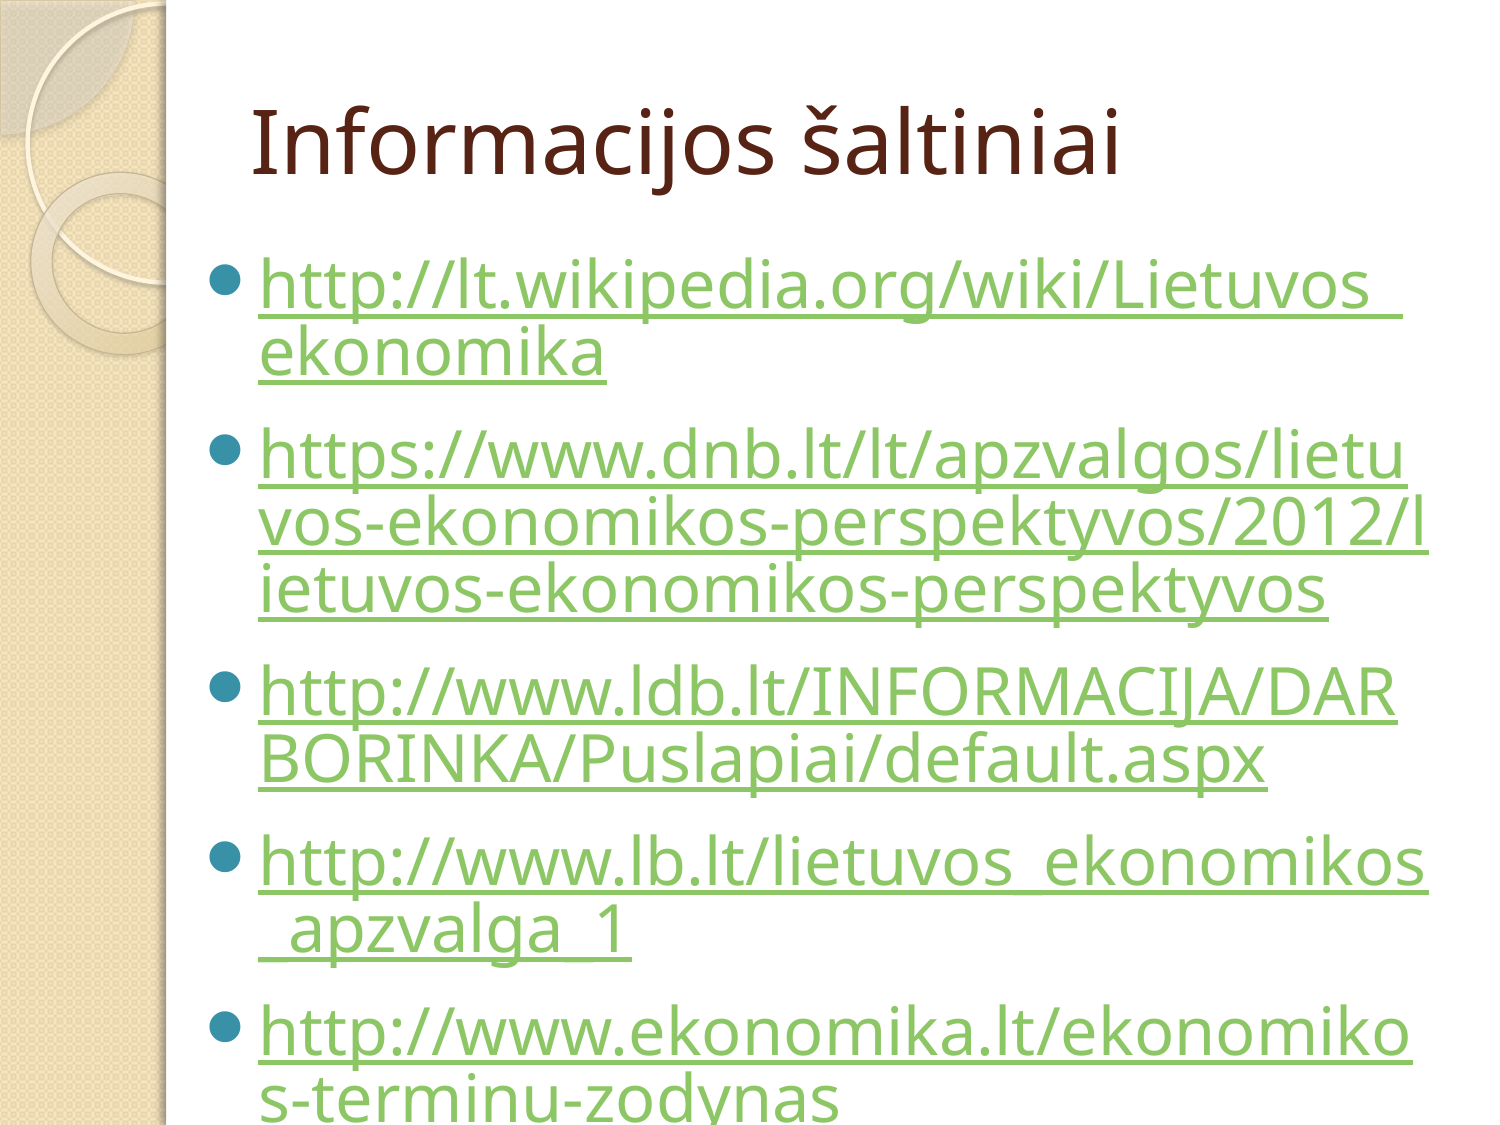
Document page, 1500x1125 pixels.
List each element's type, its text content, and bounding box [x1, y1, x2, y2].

title Informacijos šaltiniai [235, 45, 1466, 233]
list http://lt.wikipedia.org/wiki/Lietuvos_ekonomika https://www.dnb.lt/lt/apzvalgos/lietuvos-ekonomikos-perspektyvos/2012/lietuvos-ekonomikos-perspektyvos http://www.ldb.lt/INFORMACIJA/DARBORINKA/Puslapiai/default.aspx http://www.lb.lt/lietuvos_ekonomikos_apzvalga_1 http://www.ekonomika.lt/ekonomikos-terminu-zodynas https://osp.stat.gov.lt/ [175, 234, 1454, 1055]
